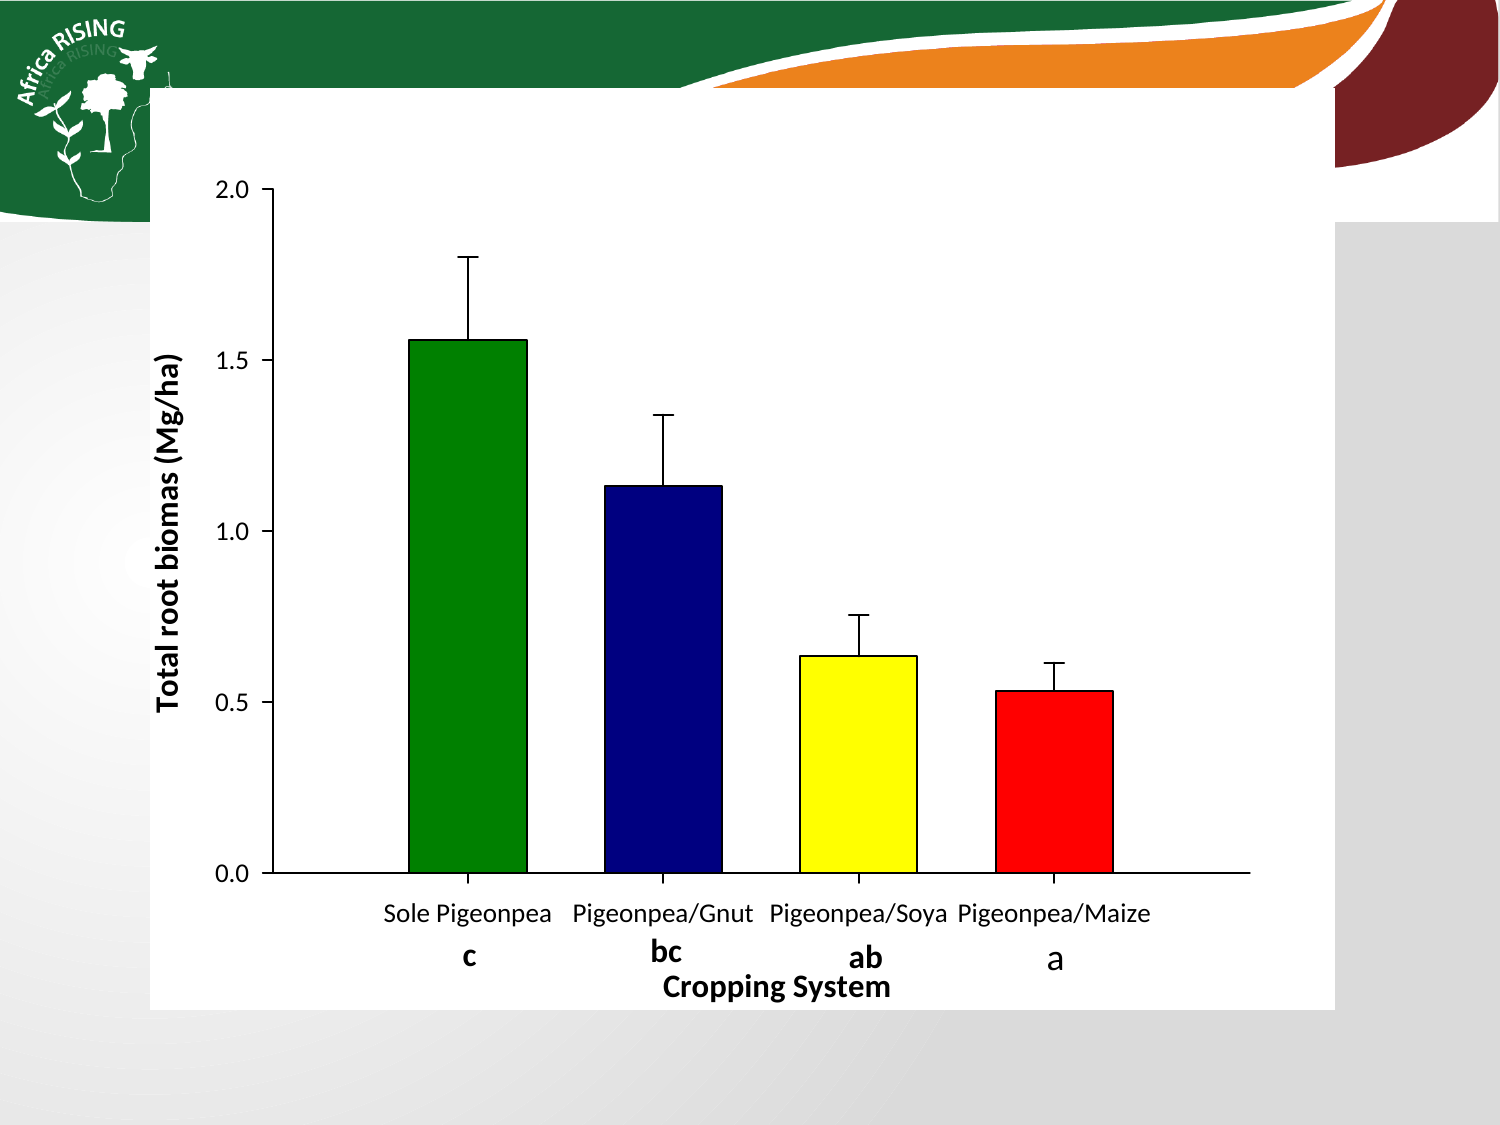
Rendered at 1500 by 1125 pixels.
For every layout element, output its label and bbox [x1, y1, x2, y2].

text_box [0, 36, 1339, 182]
text_box [149, 86, 1336, 1011]
picture [0, 182, 149, 222]
picture [0, 0, 1499, 222]
